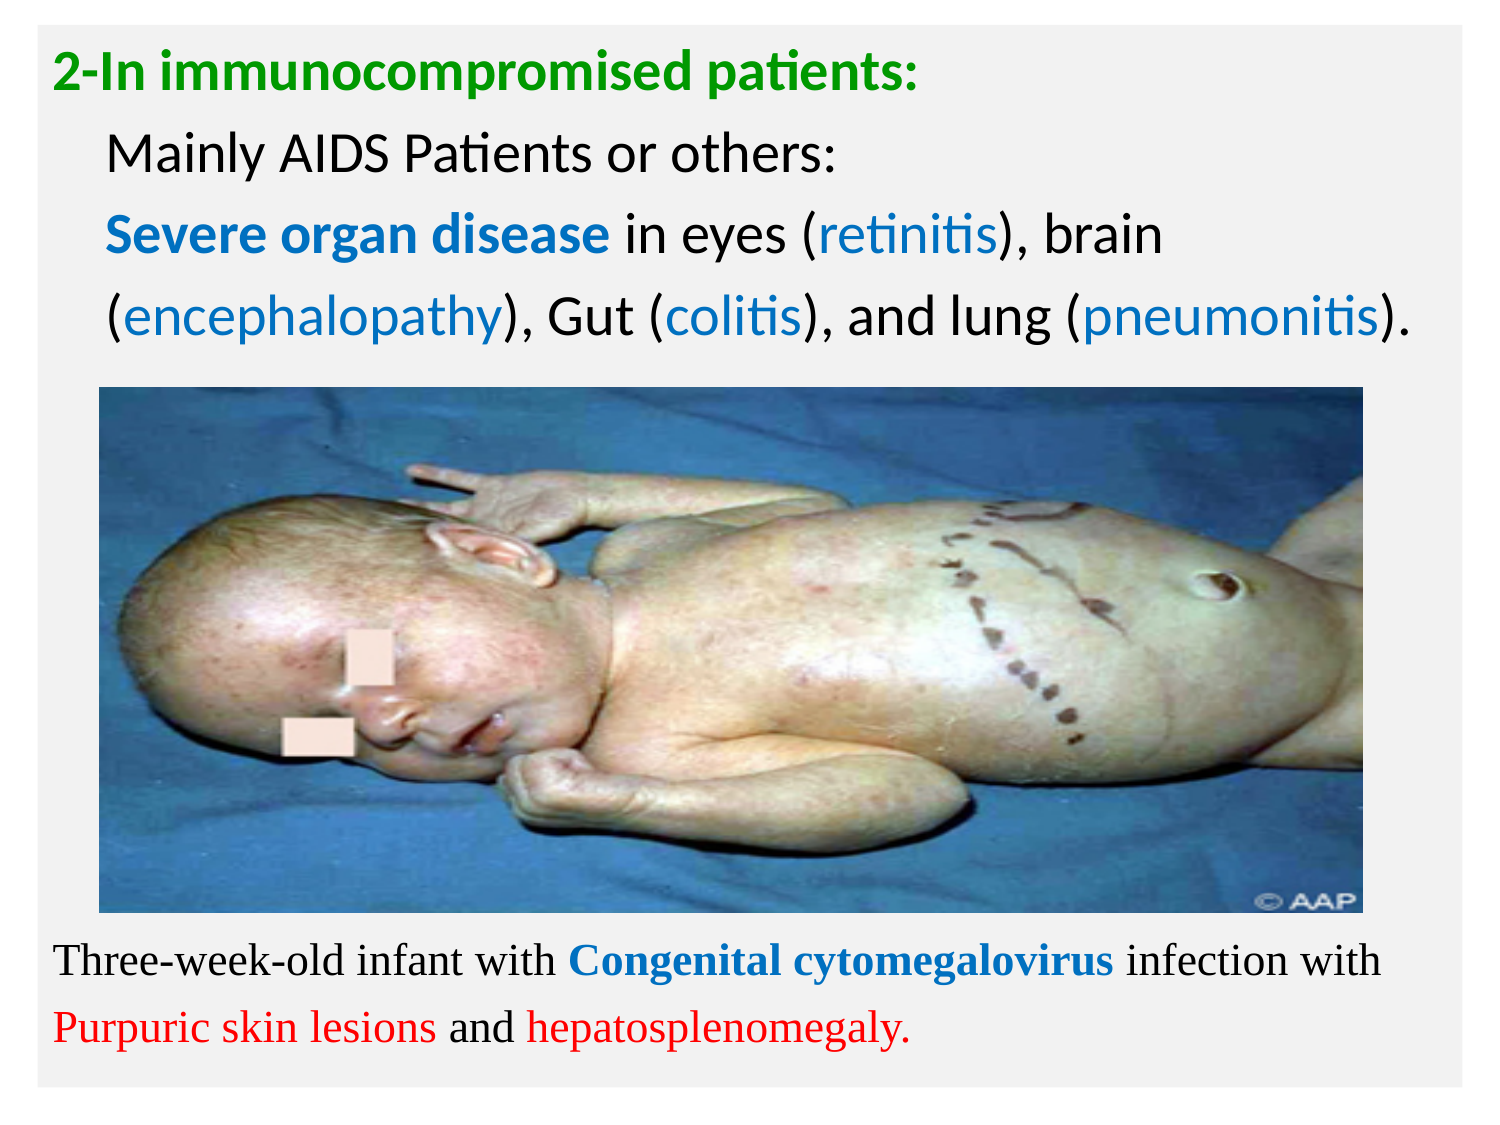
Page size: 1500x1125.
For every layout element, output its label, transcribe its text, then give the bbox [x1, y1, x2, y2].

subtitle 2-In immunocompromised patients: Mainly AIDS Patients or others: Severe organ disease in eyes (retinitis), brain (encephalopathy), Gut (colitis), and lung (pneumonitis). Three-week-old infant with Congenital cytomegalovirus infection with Purpuric skin lesions and hepatosplenomegaly. [37, 24, 1463, 1088]
picture [99, 387, 1363, 913]
